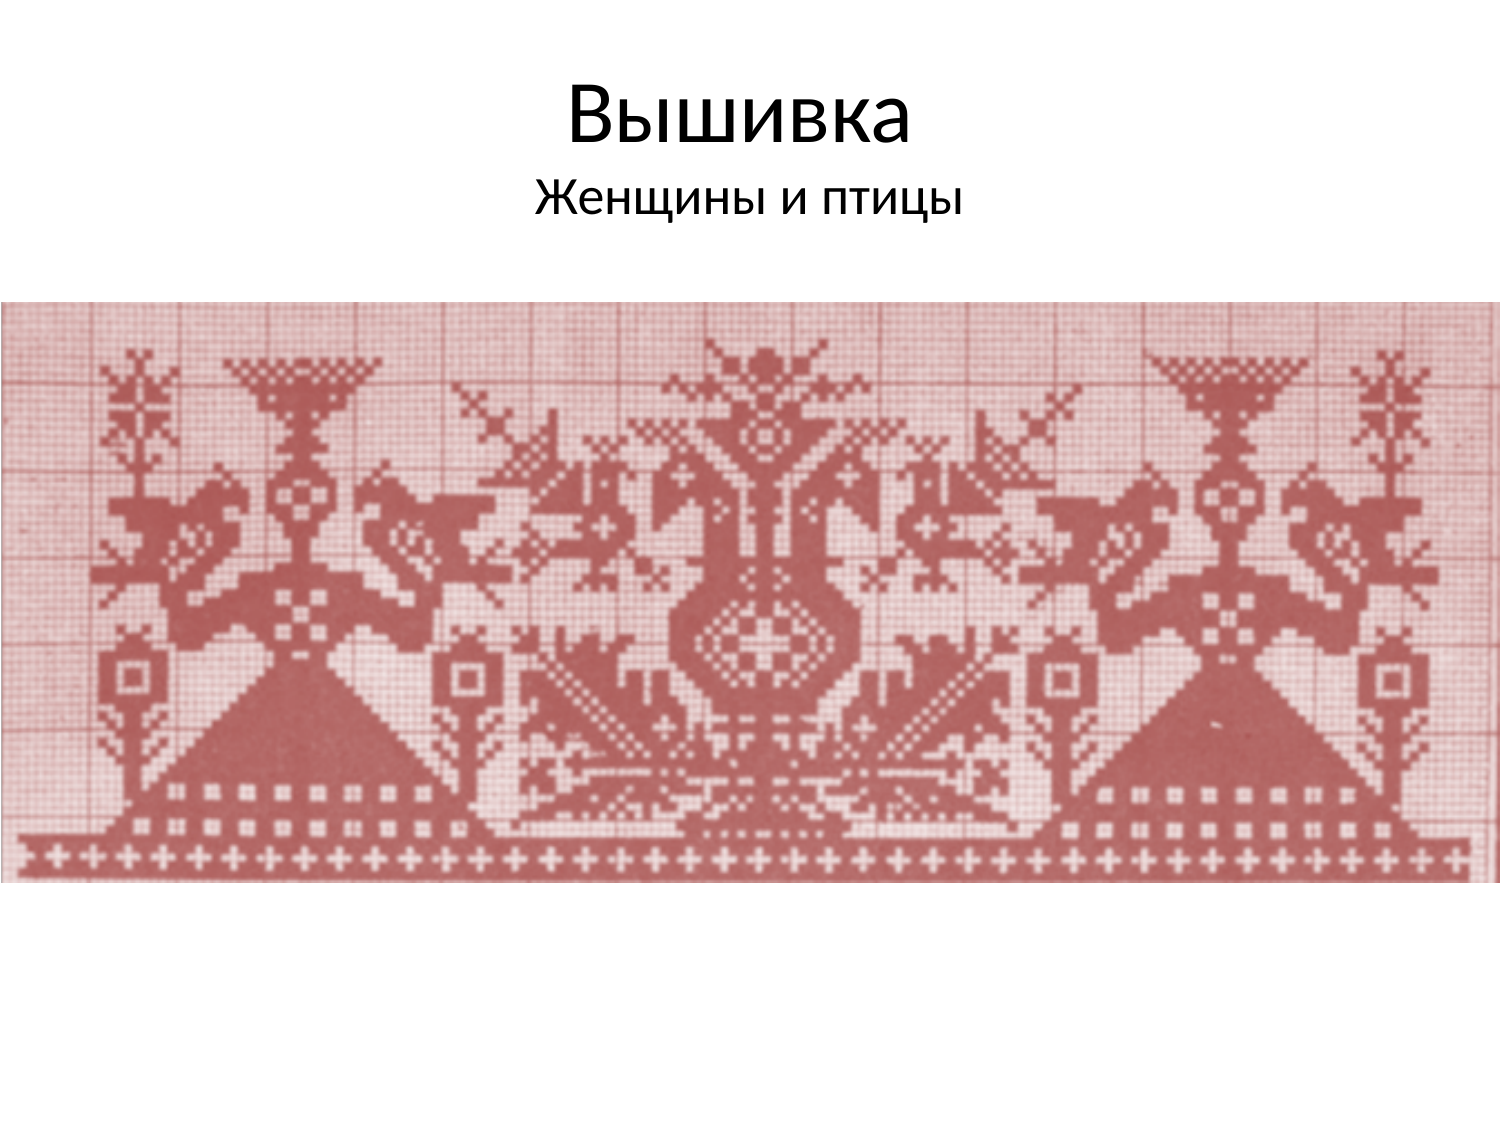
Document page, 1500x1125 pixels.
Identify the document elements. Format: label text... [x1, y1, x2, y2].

title Вышивка Женщины и птицы [75, 45, 1425, 233]
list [0, 302, 1500, 883]
